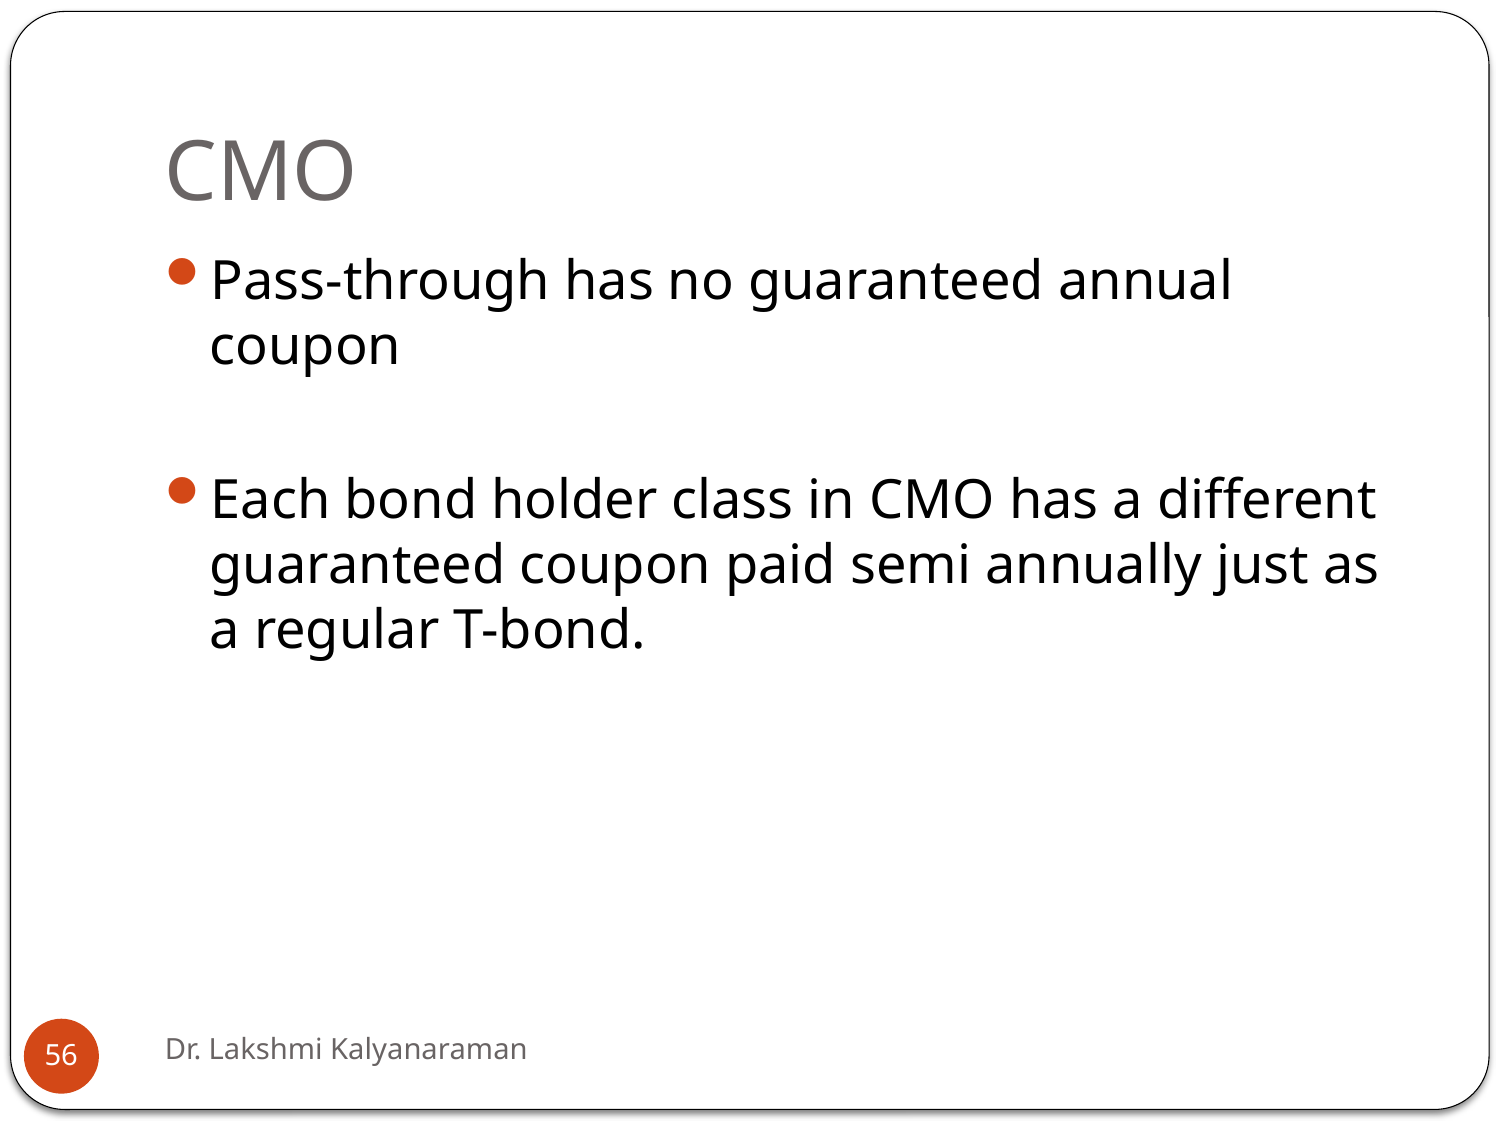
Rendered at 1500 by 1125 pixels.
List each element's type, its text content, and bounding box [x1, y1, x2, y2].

title CMO [150, 45, 1425, 233]
list Pass-through has no guaranteed annual coupon Each bond holder class in CMO has a different guaranteed coupon paid semi annually just as a regular T-bond. [150, 237, 1425, 988]
slide_number 56 [23, 1018, 99, 1094]
footer Dr. Lakshmi Kalyanaraman [150, 1012, 800, 1088]
